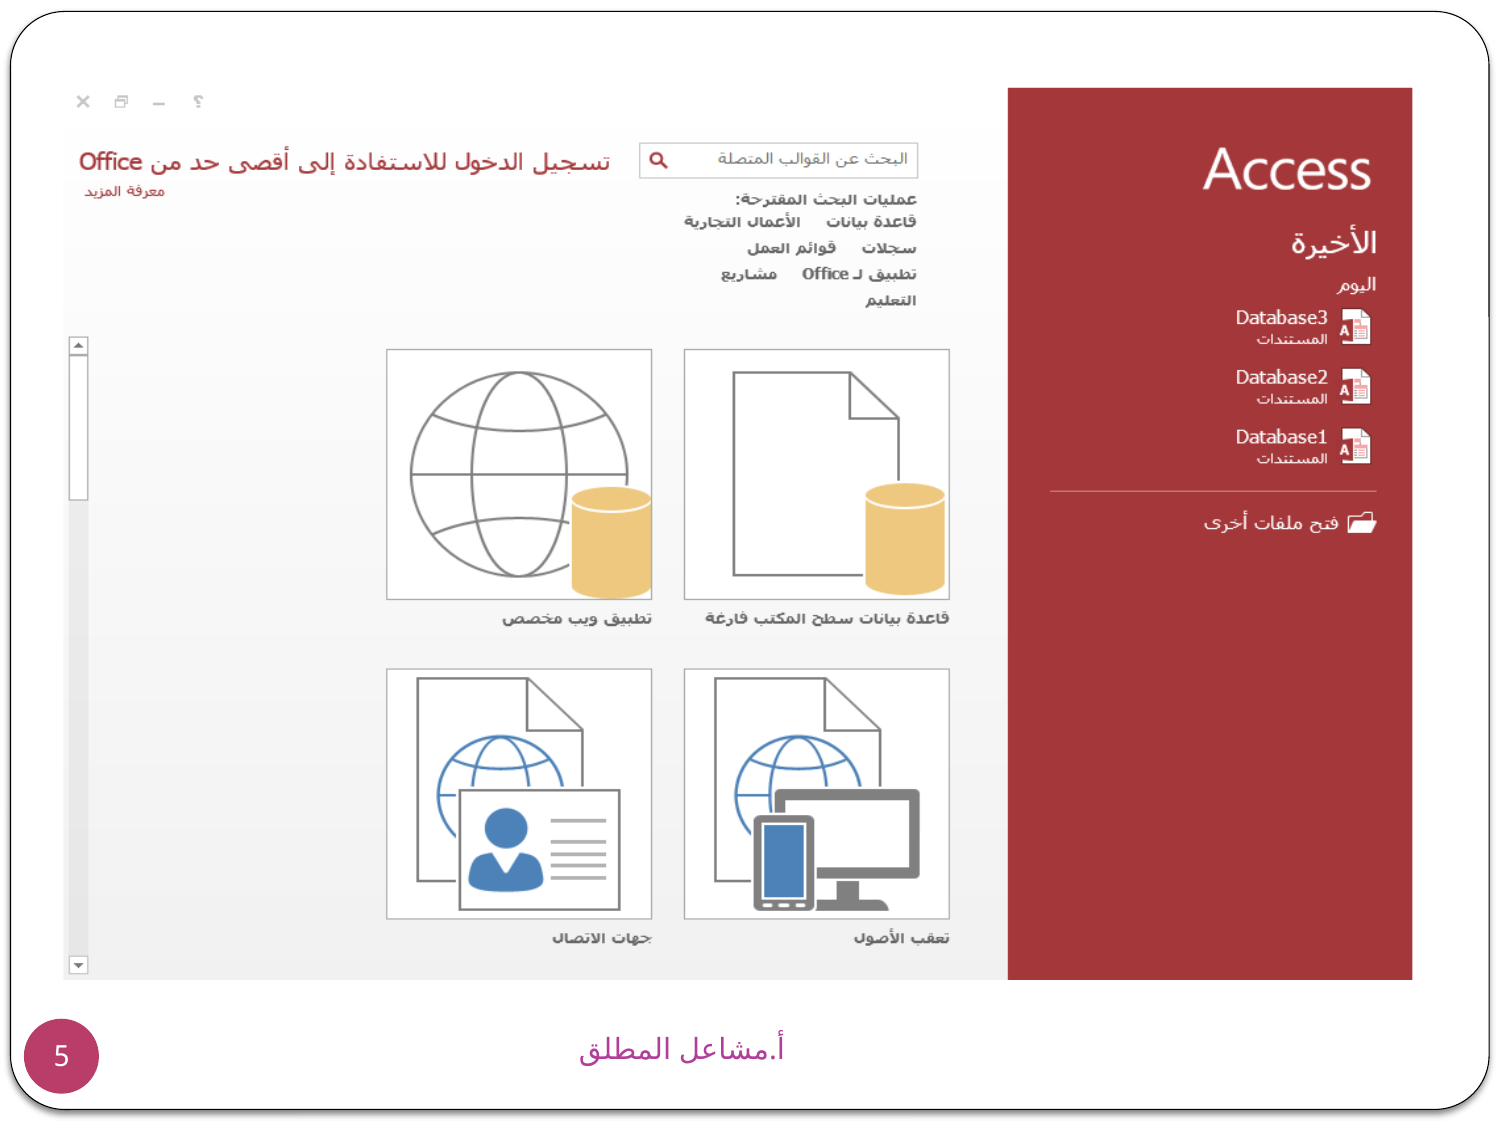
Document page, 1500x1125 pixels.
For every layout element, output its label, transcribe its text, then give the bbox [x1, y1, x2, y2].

slide_number 5 [23, 1018, 99, 1094]
footer أ.مشاعل المطلق [150, 1012, 800, 1088]
picture [52, 77, 1423, 980]
